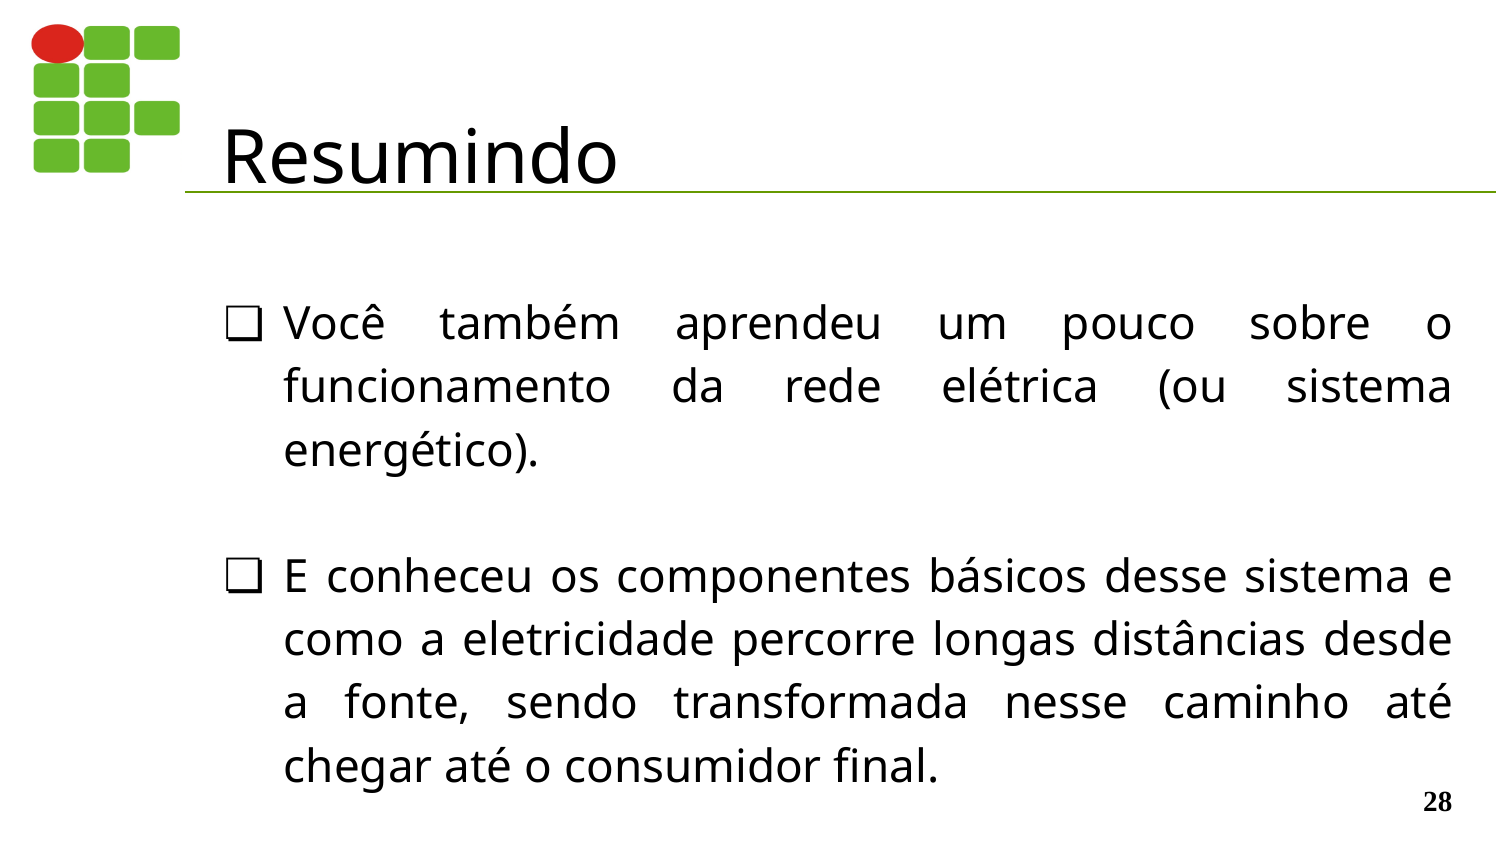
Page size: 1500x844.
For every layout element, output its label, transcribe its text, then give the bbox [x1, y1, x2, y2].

title Resumindo [206, 26, 1468, 207]
text_box Você também aprendeu um pouco sobre o funcionamento da rede elétrica (ou sistema energético). E conheceu os componentes básicos desse sistema e como a eletricidade percorre longas distâncias desde a fonte, sendo transformada nesse caminho até chegar até o consumidor final. [193, 248, 1469, 769]
text_box ‹#› [1155, 769, 1468, 825]
picture [29, 23, 182, 174]
